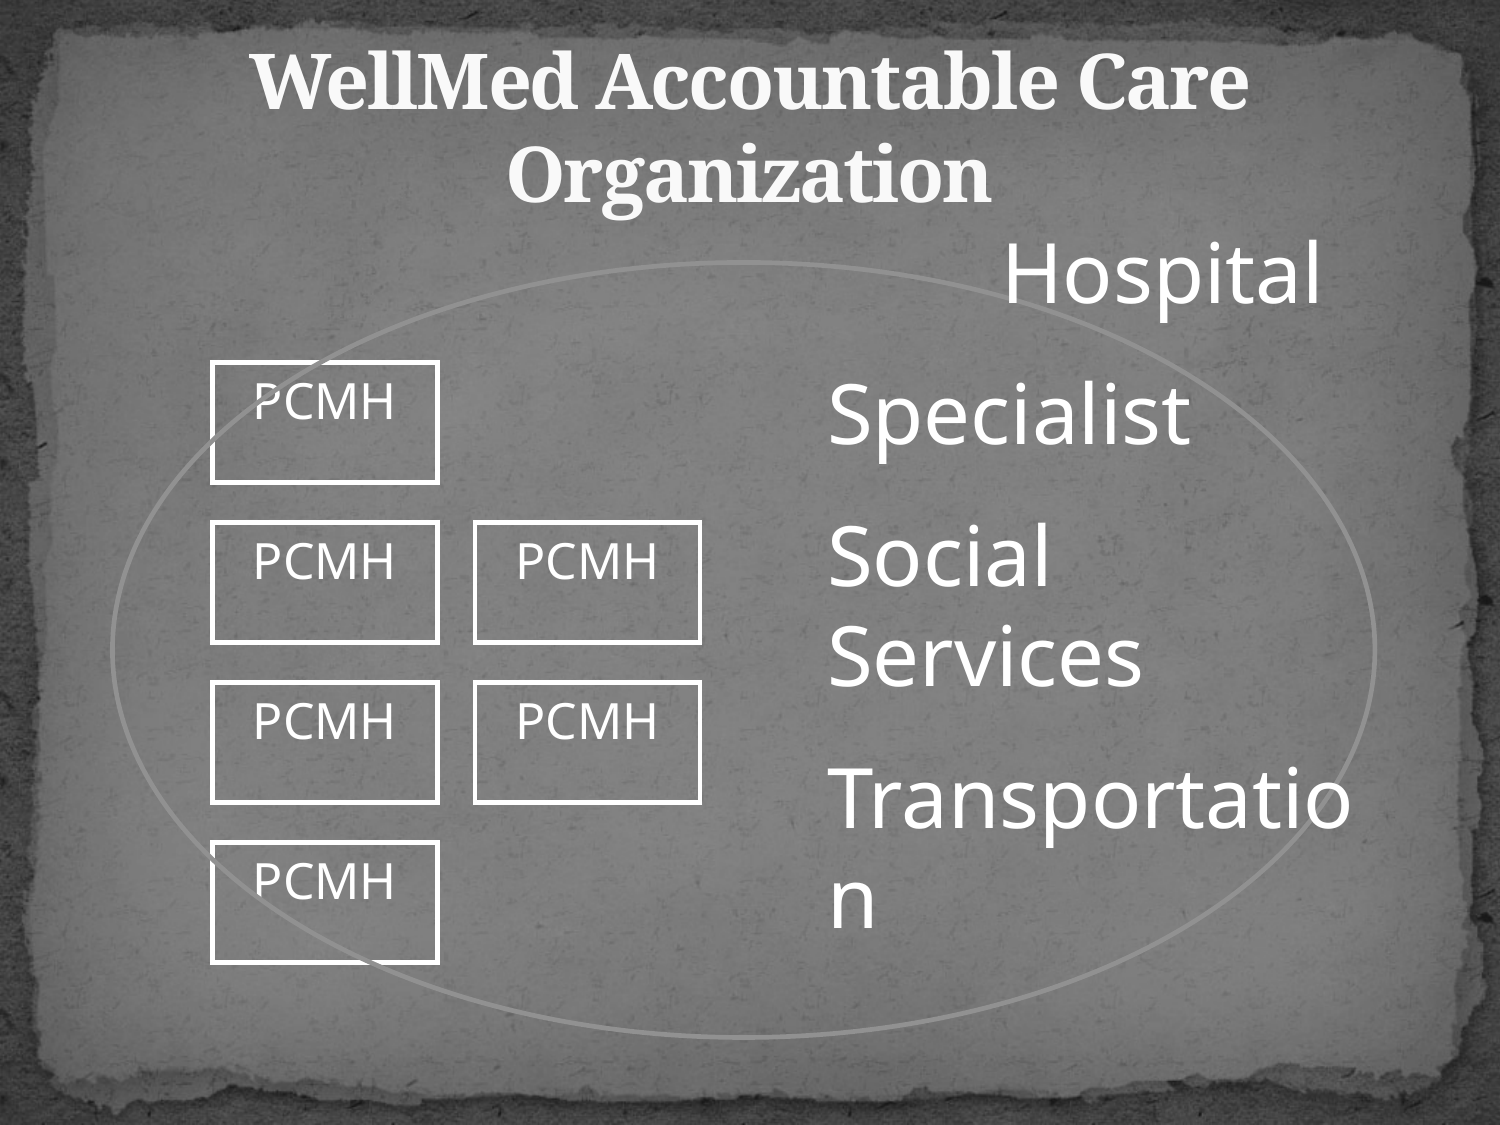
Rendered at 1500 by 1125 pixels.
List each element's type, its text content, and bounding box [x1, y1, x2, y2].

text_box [112, 212, 1401, 1038]
title WellMed Accountable Care Organization [74, 24, 1425, 225]
